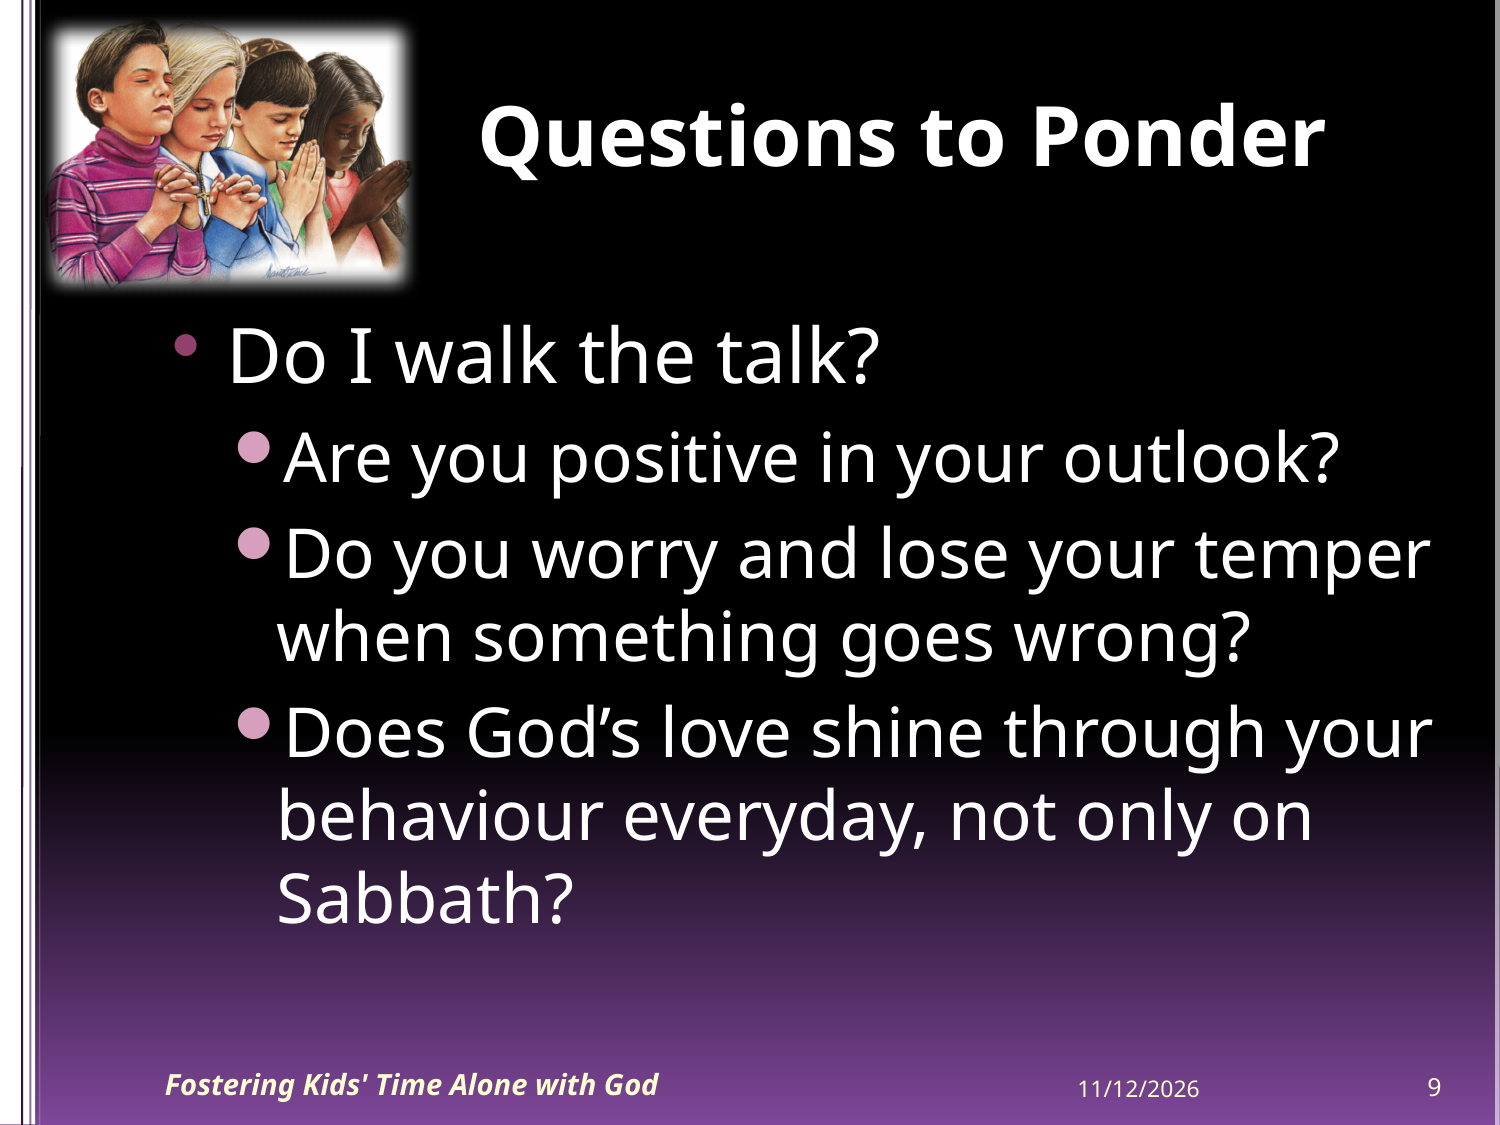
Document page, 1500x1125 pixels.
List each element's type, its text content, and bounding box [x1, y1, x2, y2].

picture [48, 23, 411, 289]
slide_number 9 [1412, 1053, 1488, 1114]
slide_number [1063, 1053, 1412, 1114]
title Questions to Ponder [462, 37, 1450, 229]
list Do I walk the talk? Are you positive in your outlook? Do you worry and lose your temper when something goes wrong? Does God’s love shine through your behaviour everyday, not only on Sabbath? [150, 299, 1450, 1053]
footer Fostering Kids' Time Alone with God [150, 1053, 1063, 1114]
